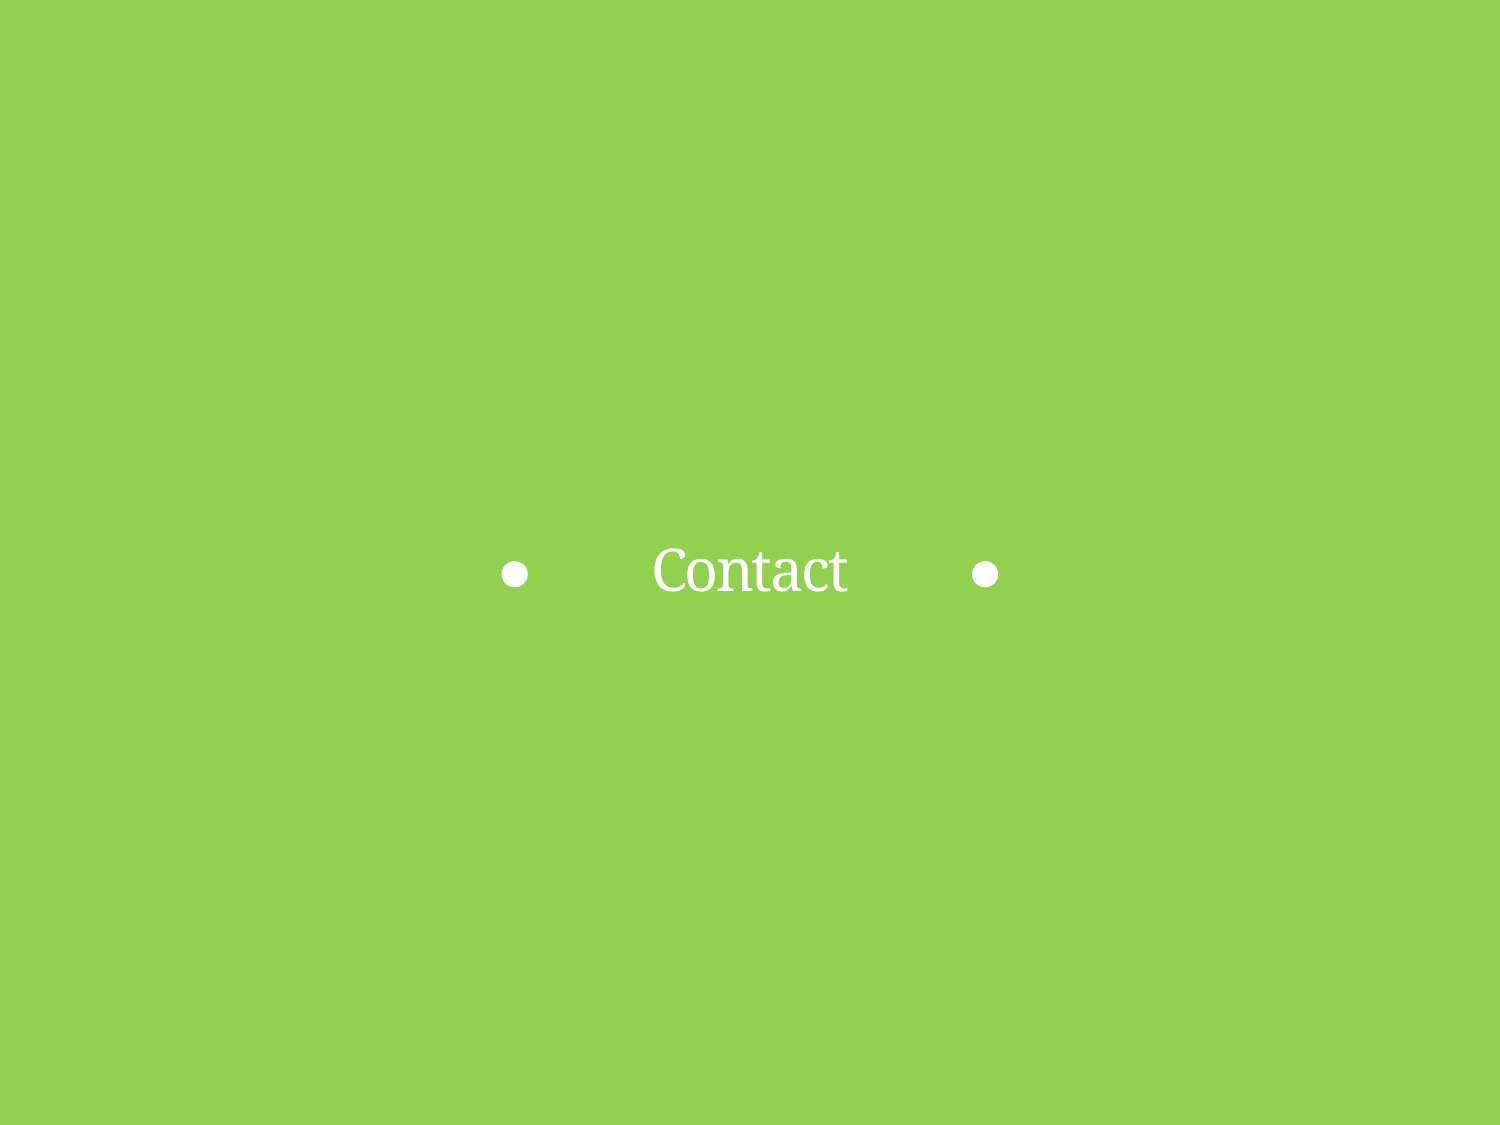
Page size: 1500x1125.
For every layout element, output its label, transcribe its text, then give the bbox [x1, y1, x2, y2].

list Contact [533, 535, 967, 611]
